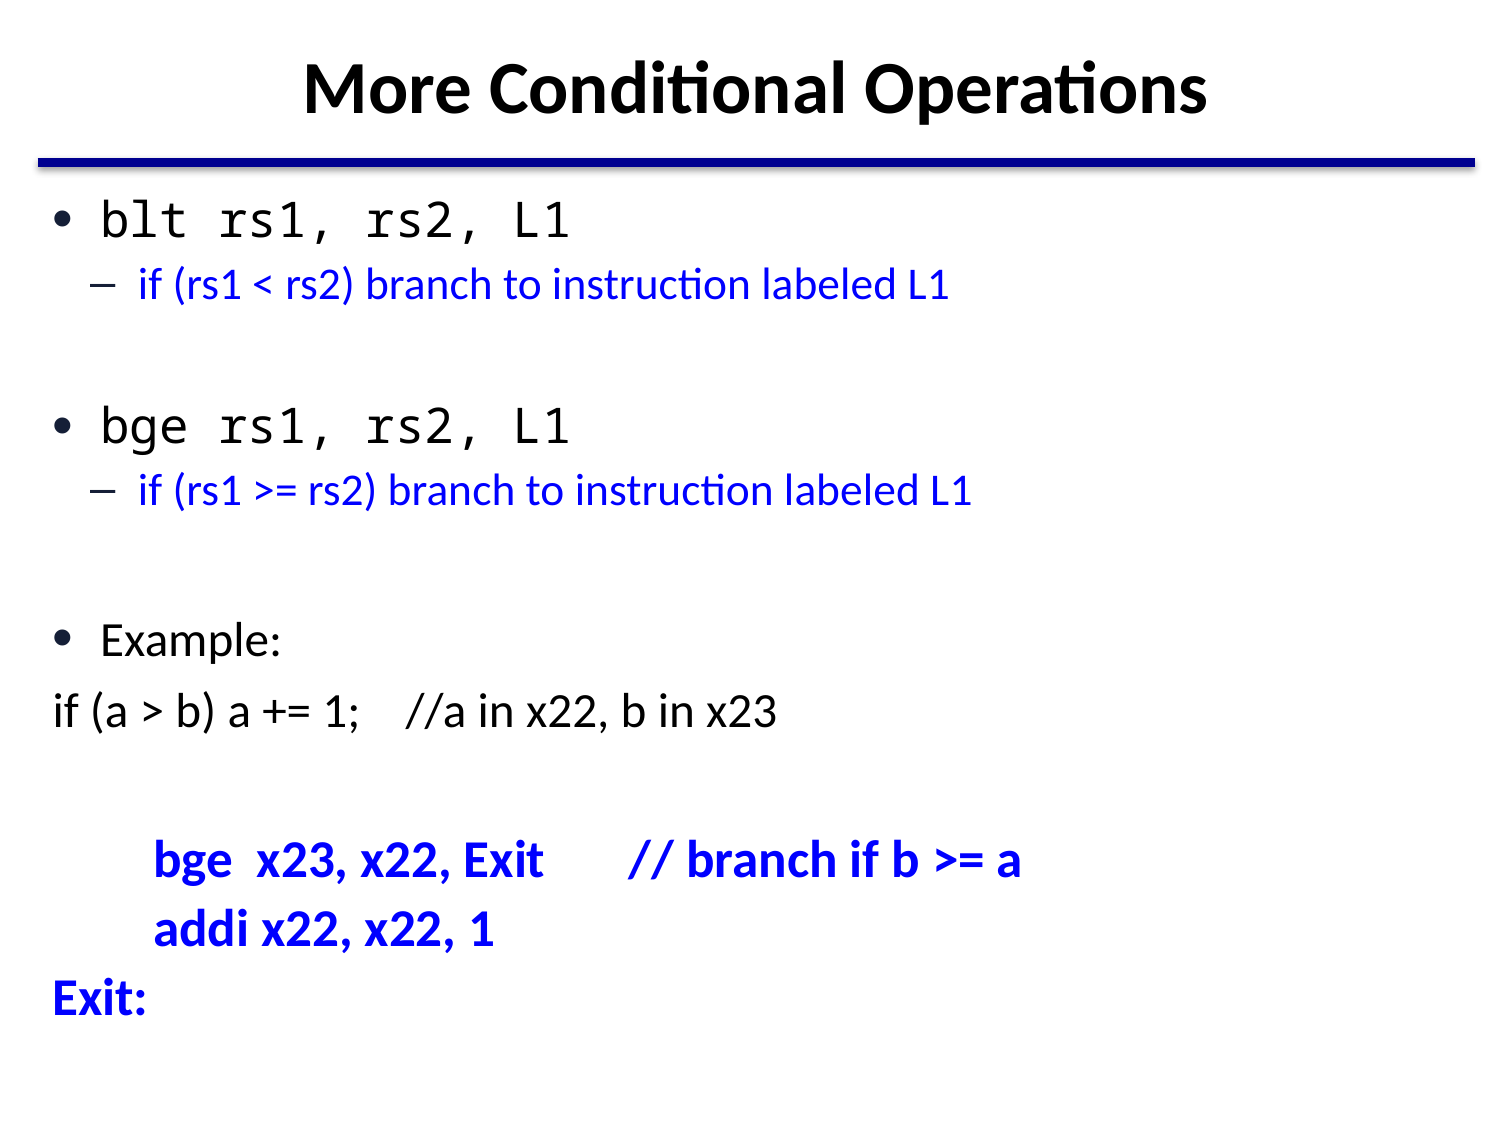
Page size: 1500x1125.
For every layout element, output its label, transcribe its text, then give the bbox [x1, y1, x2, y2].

list blt rs1, rs2, L1 if (rs1 < rs2) branch to instruction labeled L1 bge rs1, rs2, L1 if (rs1 >= rs2) branch to instruction labeled L1 Example: if (a > b) a += 1; //a in x22, b in x23 bge x23, x22, Exit // branch if b >= a addi x22, x22, 1 Exit: [37, 187, 1475, 1043]
title More Conditional Operations [37, 24, 1475, 143]
